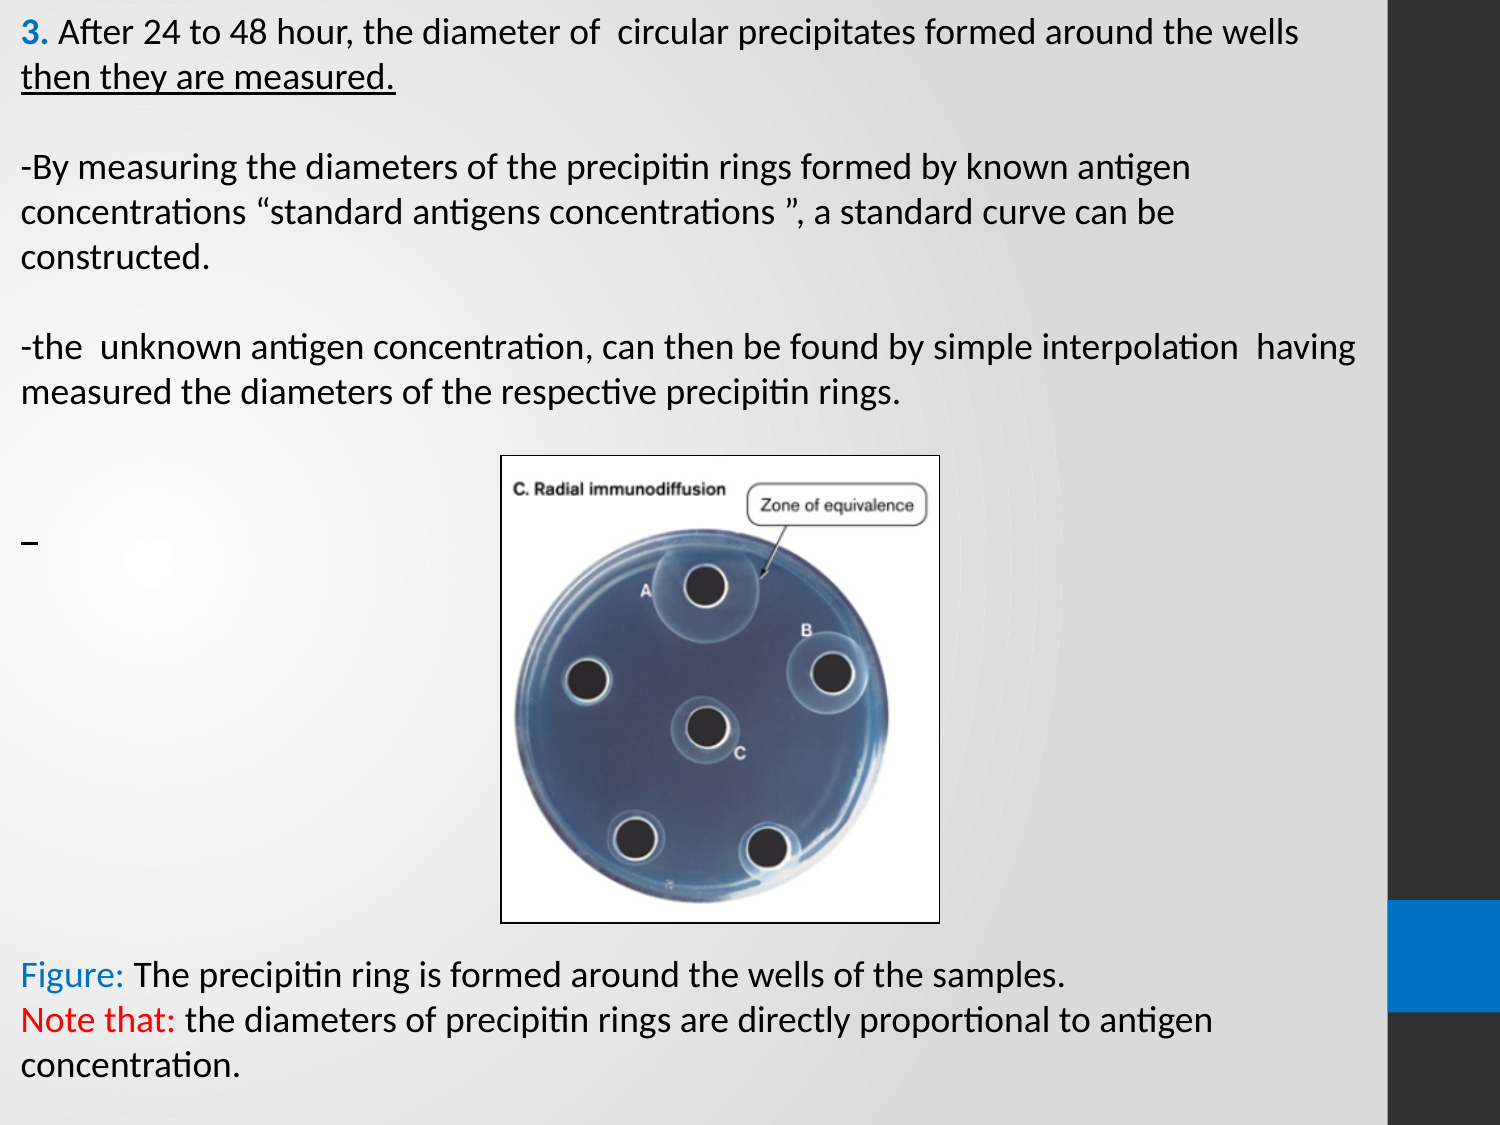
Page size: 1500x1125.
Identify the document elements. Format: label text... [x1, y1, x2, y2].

picture [501, 455, 940, 923]
text_box Figure: The precipitin ring is formed around the wells of the samples. Note that: the diameters of precipitin rings are directly proportional to antigen concentration. [5, 942, 1376, 1125]
text_box 3. After 24 to 48 hour, the diameter of circular precipitates formed around the wells then they are measured. -By measuring the diameters of the precipitin rings formed by known antigen concentrations “standard antigens concentrations ”, a standard curve can be constructed. -the unknown antigen concentration, can then be found by simple interpolation having measured the diameters of the respective precipitin rings. [5, 0, 1376, 600]
